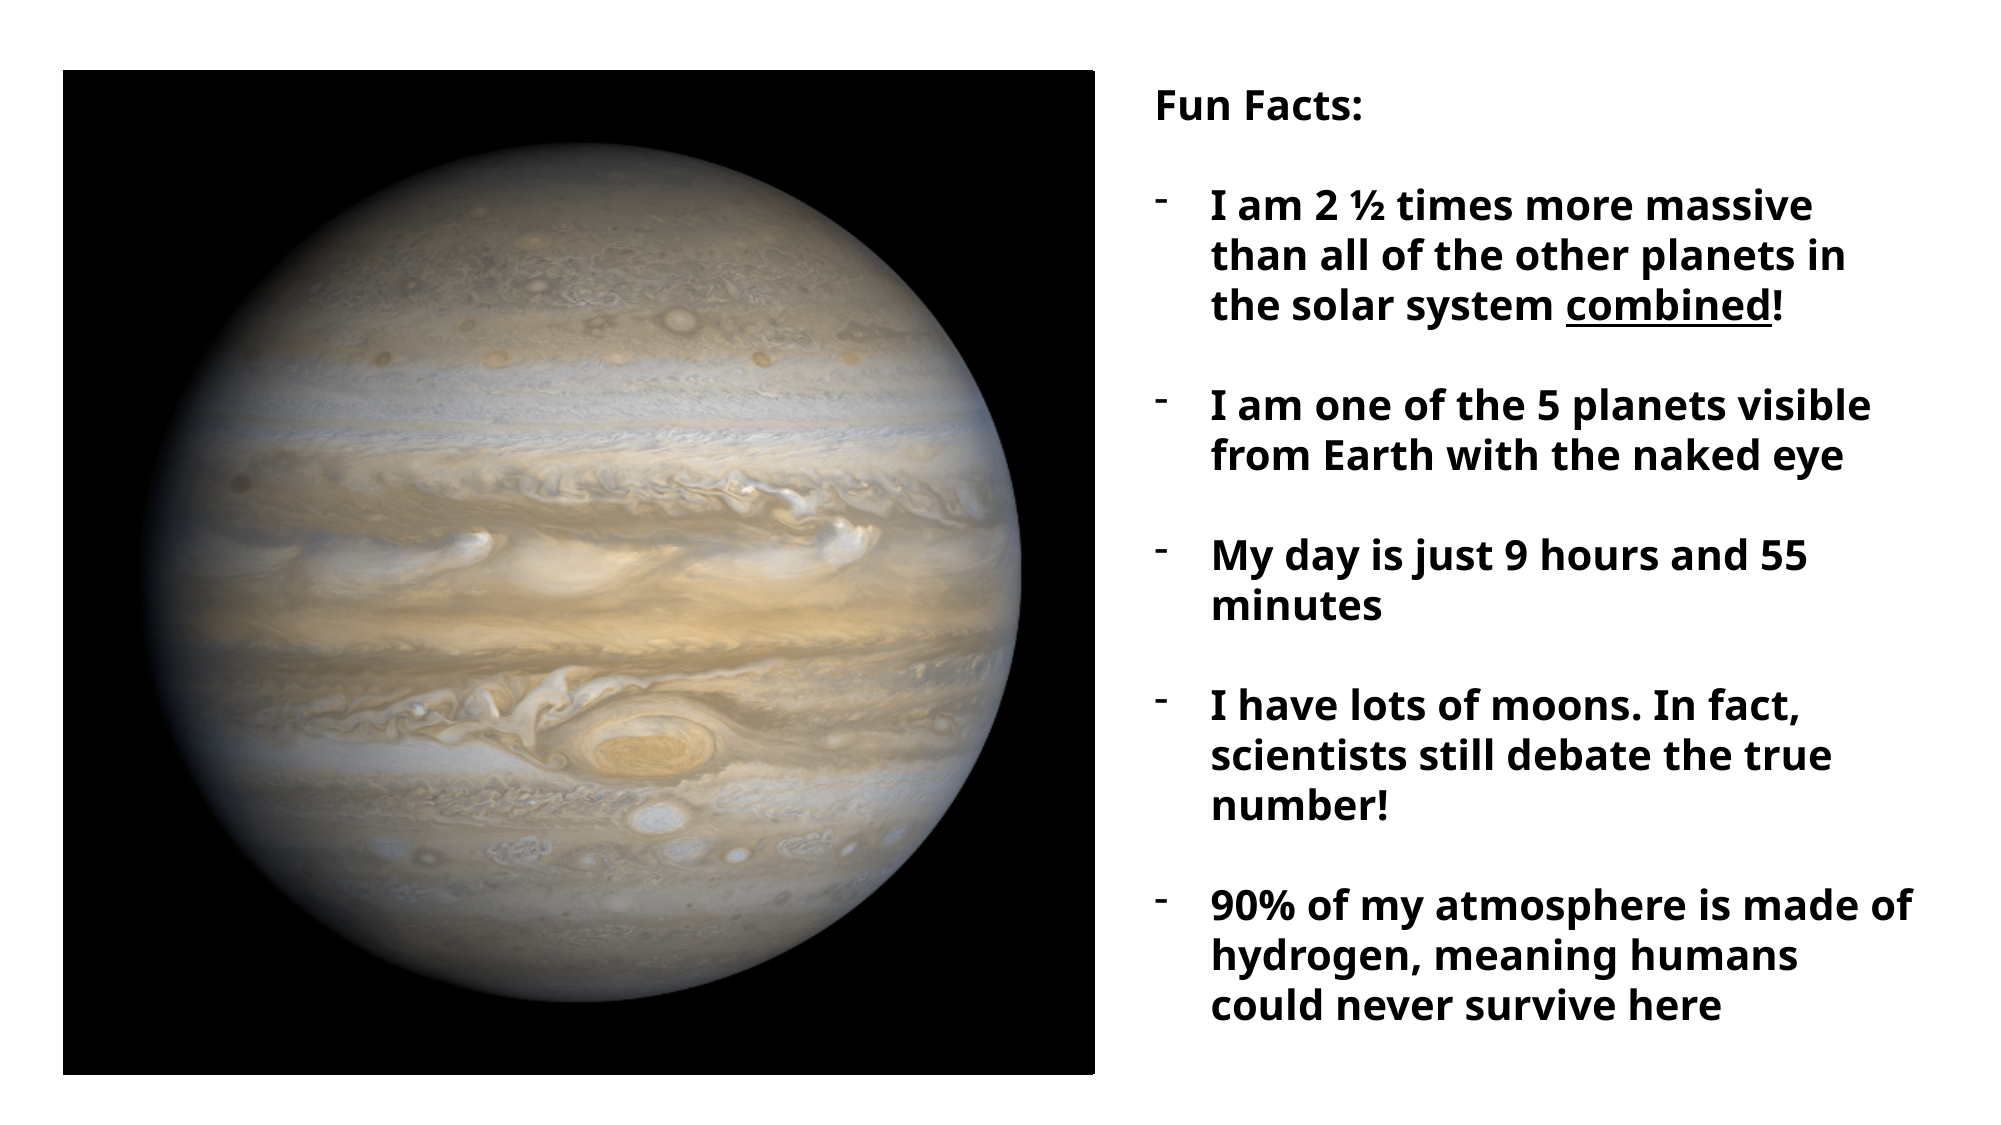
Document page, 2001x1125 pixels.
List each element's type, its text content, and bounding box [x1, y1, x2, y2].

text_box Fun Facts: I am 2 ½ times more massive than all of the other planets in the solar system combined! I am one of the 5 planets visible from Earth with the naked eye My day is just 9 hours and 55 minutes I have lots of moons. In fact, scientists still debate the true number! 90% of my atmosphere is made of hydrogen, meaning humans could never survive here [1139, 71, 1934, 1037]
picture [63, 71, 1095, 1074]
